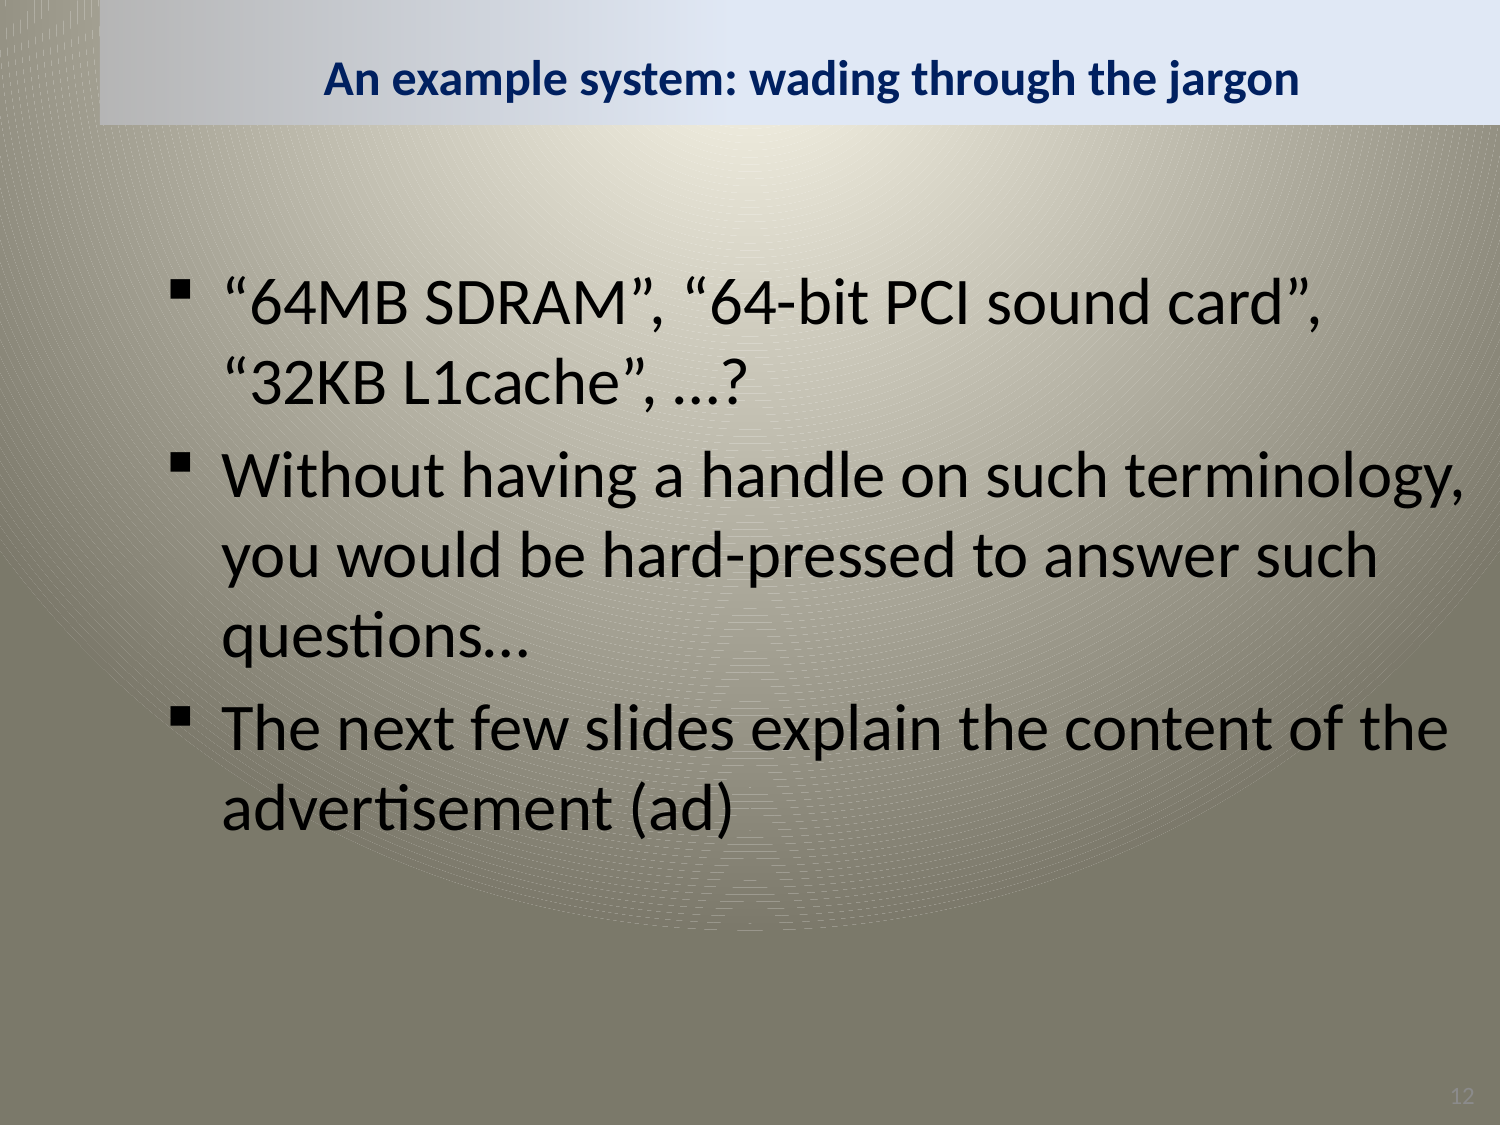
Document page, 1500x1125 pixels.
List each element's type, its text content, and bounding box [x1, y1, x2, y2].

title An example system: wading through the jargon [135, 37, 1500, 113]
list “64MB SDRAM”, “64-bit PCI sound card”, “32KB L1cache”, …? Without having a handle on such terminology, you would be hard-pressed to answer such questions… The next few slides explain the content of the advertisement (ad) [150, 249, 1488, 993]
